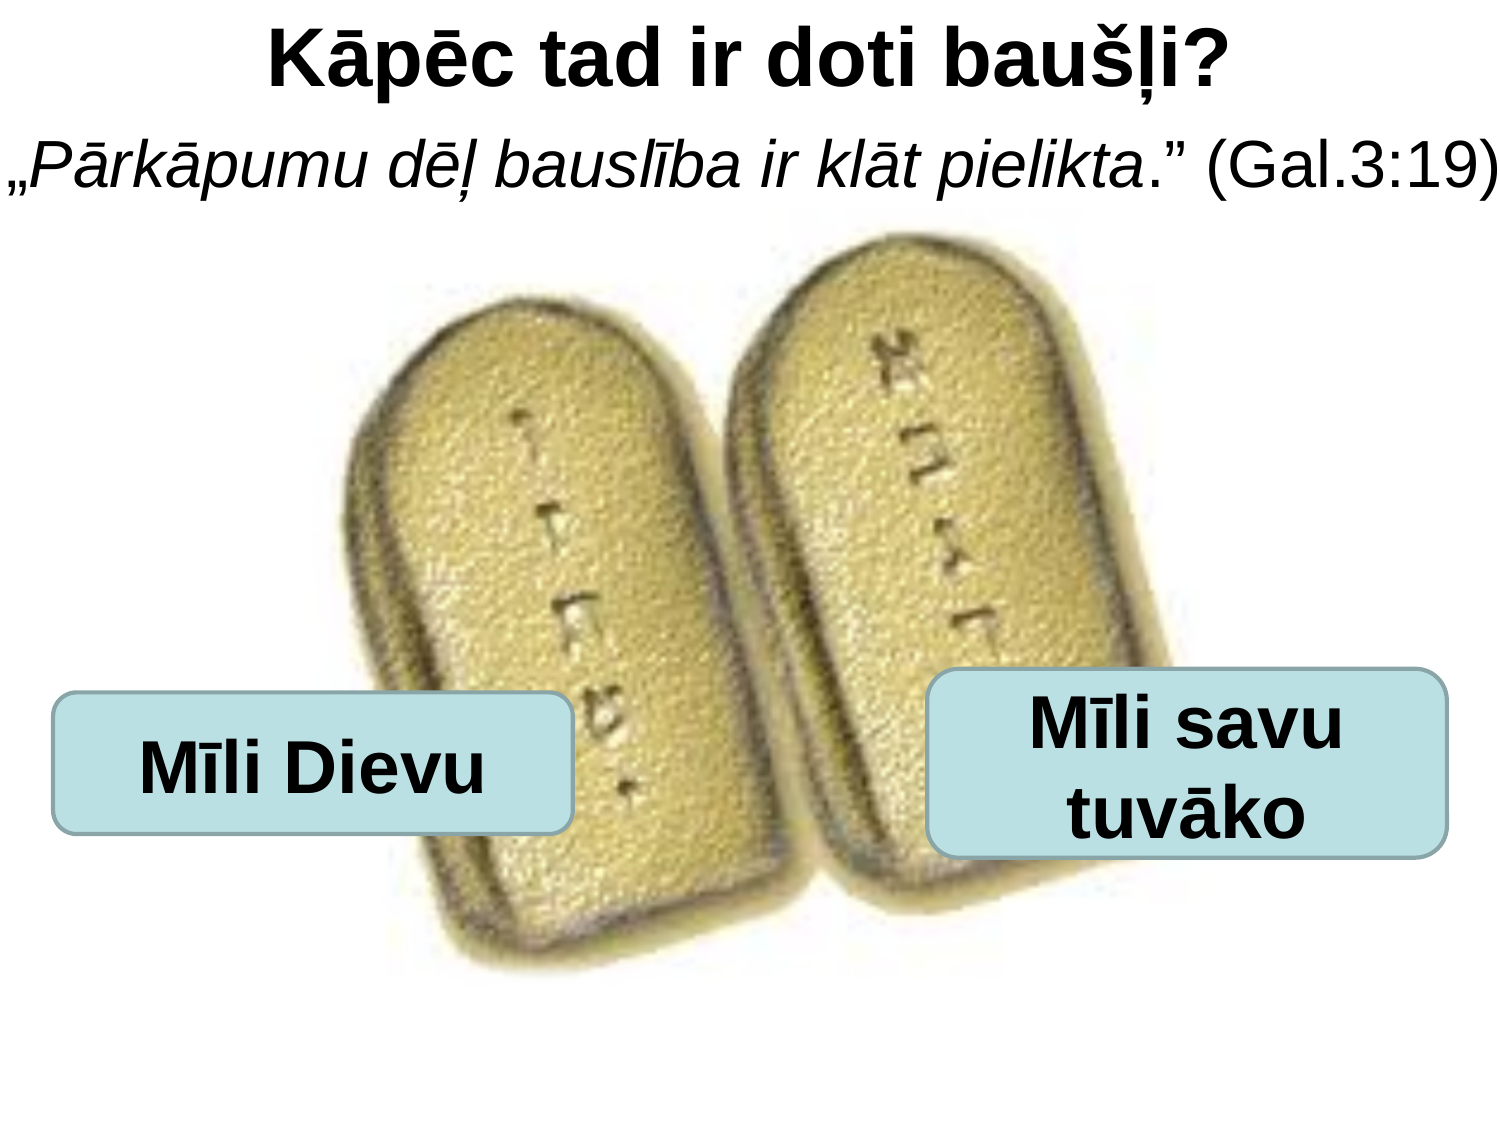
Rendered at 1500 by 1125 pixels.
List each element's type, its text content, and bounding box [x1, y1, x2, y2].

text_box Mīli savu tuvāko [1216, 666, 1450, 860]
picture [312, 207, 1211, 987]
text_box Mīli Dievu [50, 690, 307, 837]
title Kāpēc tad ir doti baušļi? [0, 0, 1500, 124]
list „Pārkāpumu dēļ bauslība ir klāt pielikta.” (Gal.3:19) [0, 124, 1500, 333]
